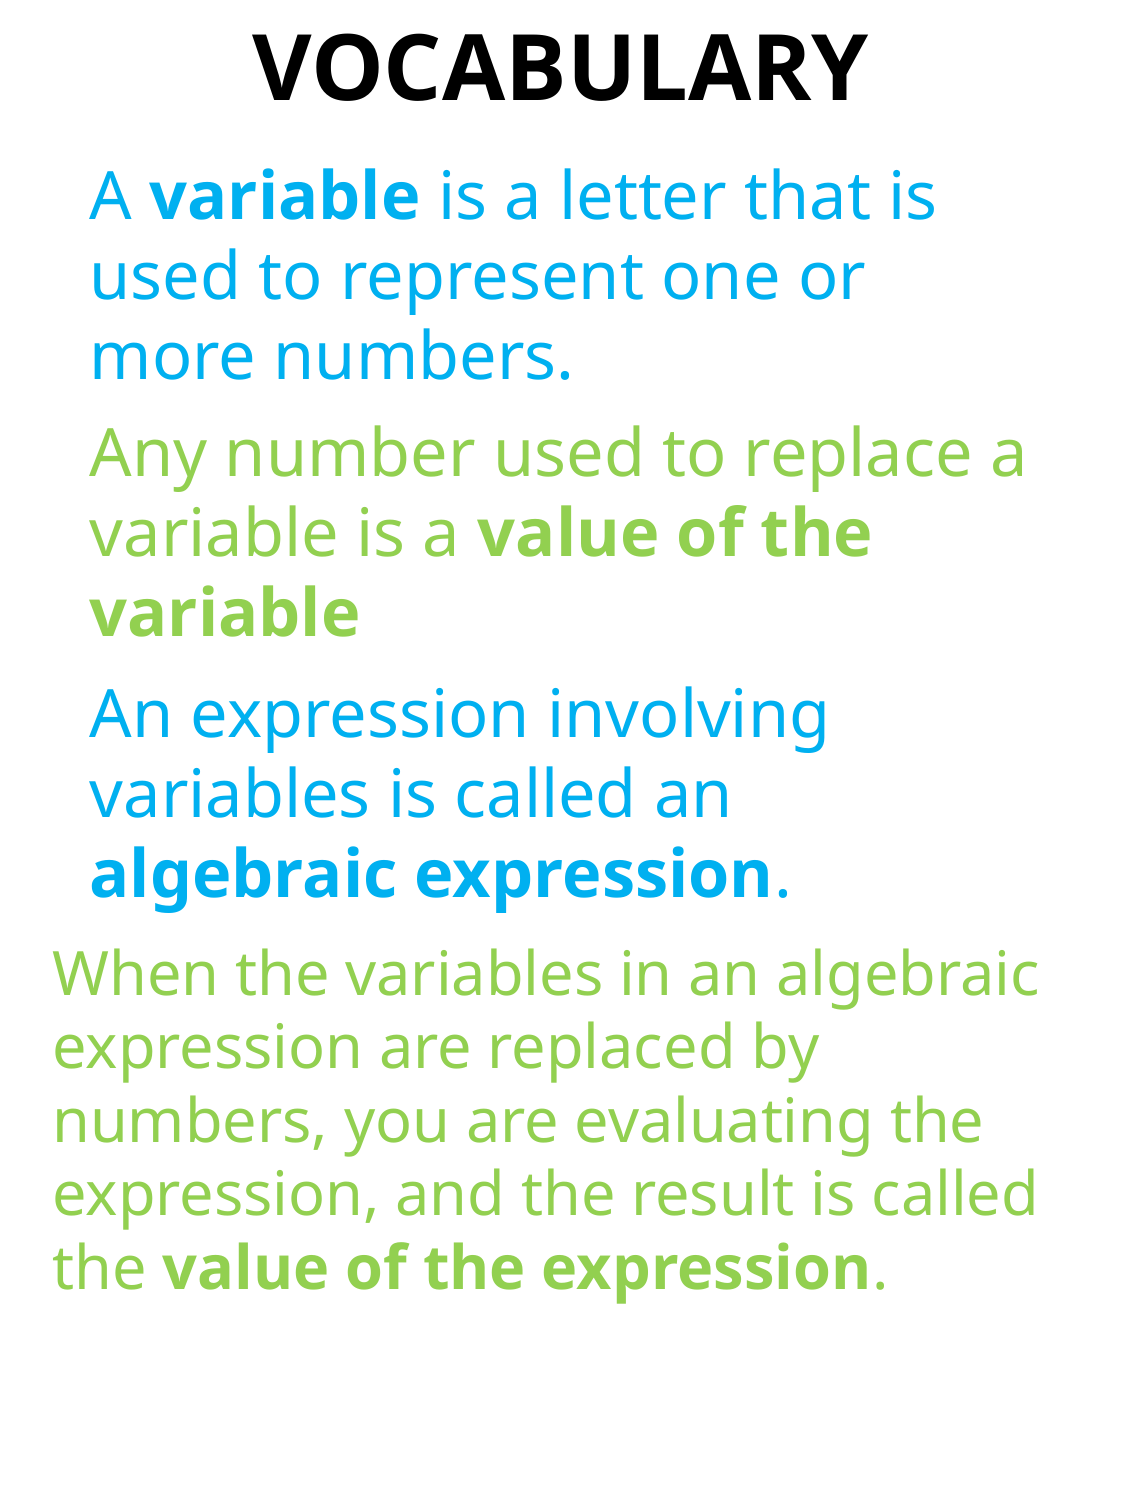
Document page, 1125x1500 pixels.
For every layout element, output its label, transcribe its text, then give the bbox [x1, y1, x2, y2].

text_box Any number used to replace a variable is a value of the variable [74, 402, 1063, 658]
title VOCABULARY [54, 0, 1068, 128]
text_box An expression involving variables is called an algebraic expression. [75, 663, 1013, 919]
list When the variables in an algebraic expression are replaced by numbers, you are evaluating the expression, and the result is called the value of the expression. [37, 926, 1063, 1380]
text_box A variable is a letter that is used to represent one or more numbers. [75, 145, 1013, 401]
